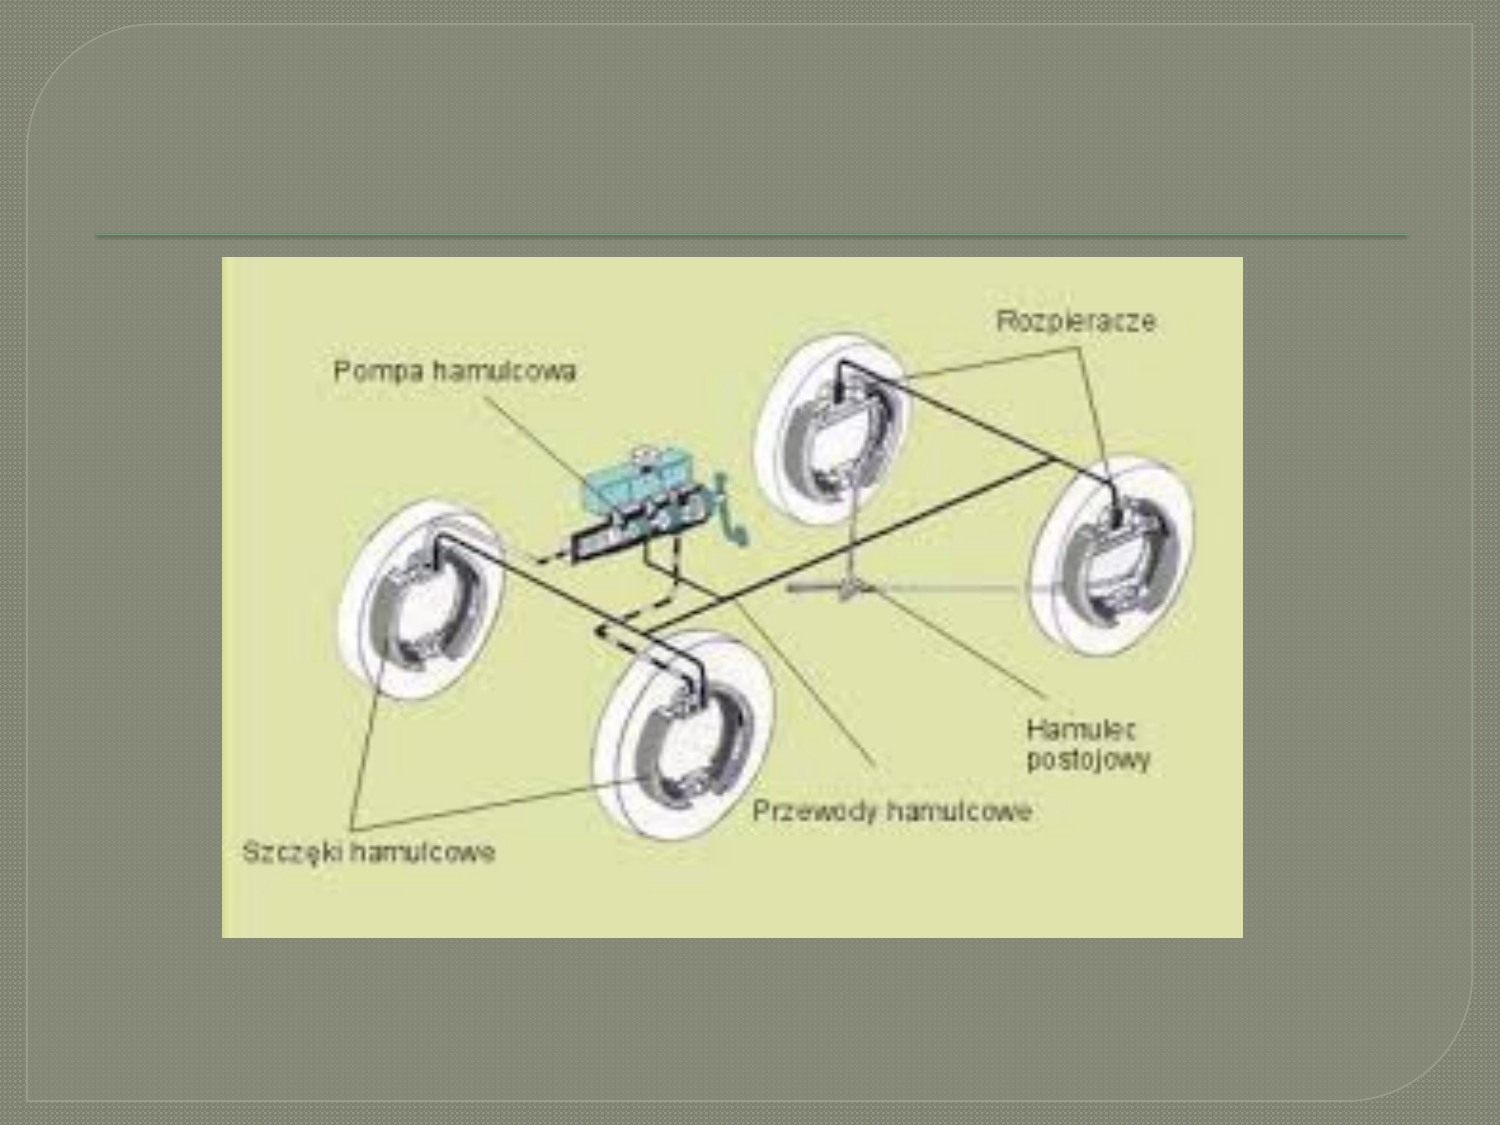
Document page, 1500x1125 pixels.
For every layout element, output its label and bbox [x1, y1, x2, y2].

list [222, 257, 1243, 938]
